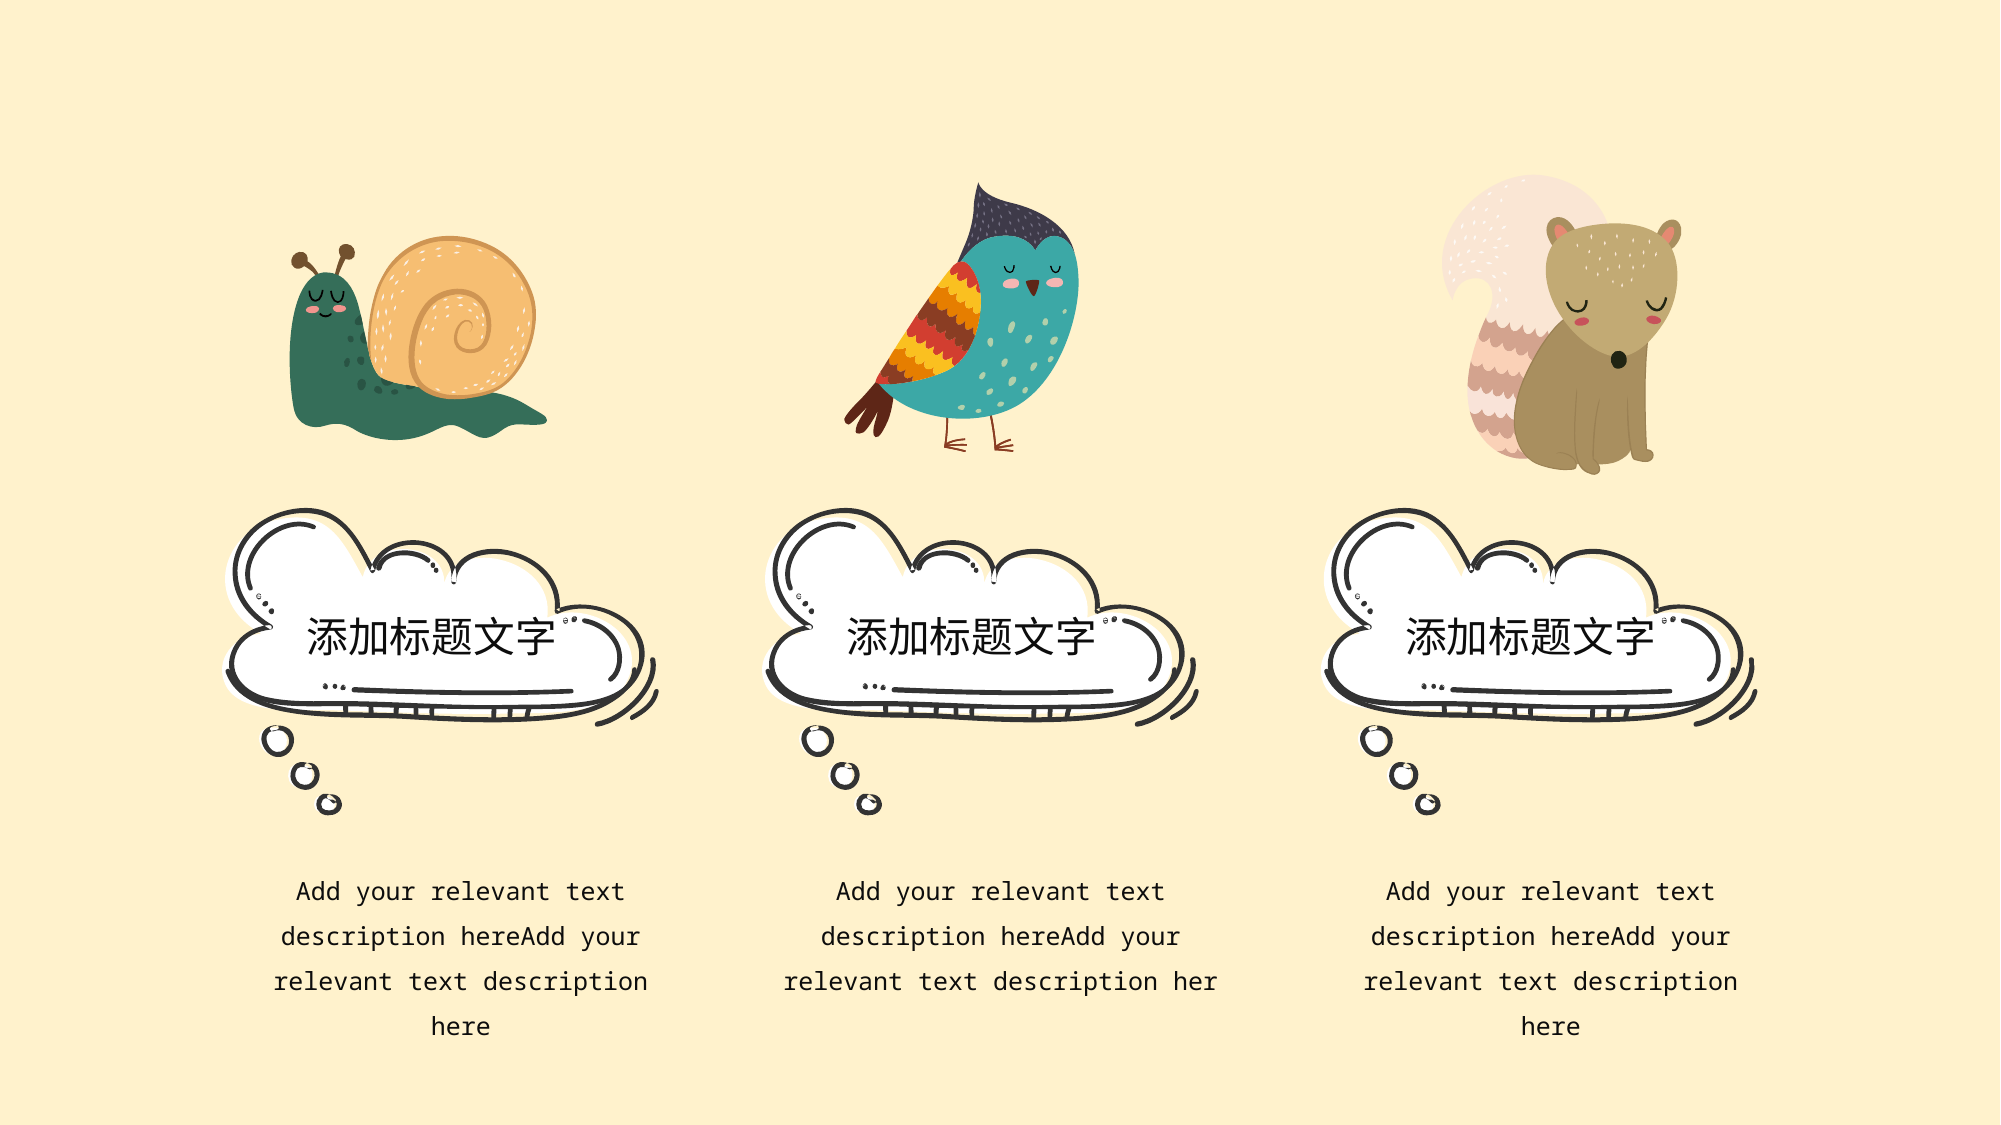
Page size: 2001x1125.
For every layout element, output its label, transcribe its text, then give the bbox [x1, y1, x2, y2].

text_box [218, 492, 653, 801]
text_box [758, 492, 1193, 801]
text_box Add your relevant text description hereAdd your relevant text description here [1317, 853, 1785, 1048]
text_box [1317, 492, 1751, 801]
picture [289, 235, 547, 440]
picture [844, 182, 1079, 452]
picture [1441, 174, 1682, 475]
text_box Add your relevant text description hereAdd your relevant text description her [767, 853, 1235, 1003]
text_box Add your relevant text description hereAdd your relevant text description here [227, 853, 695, 1048]
